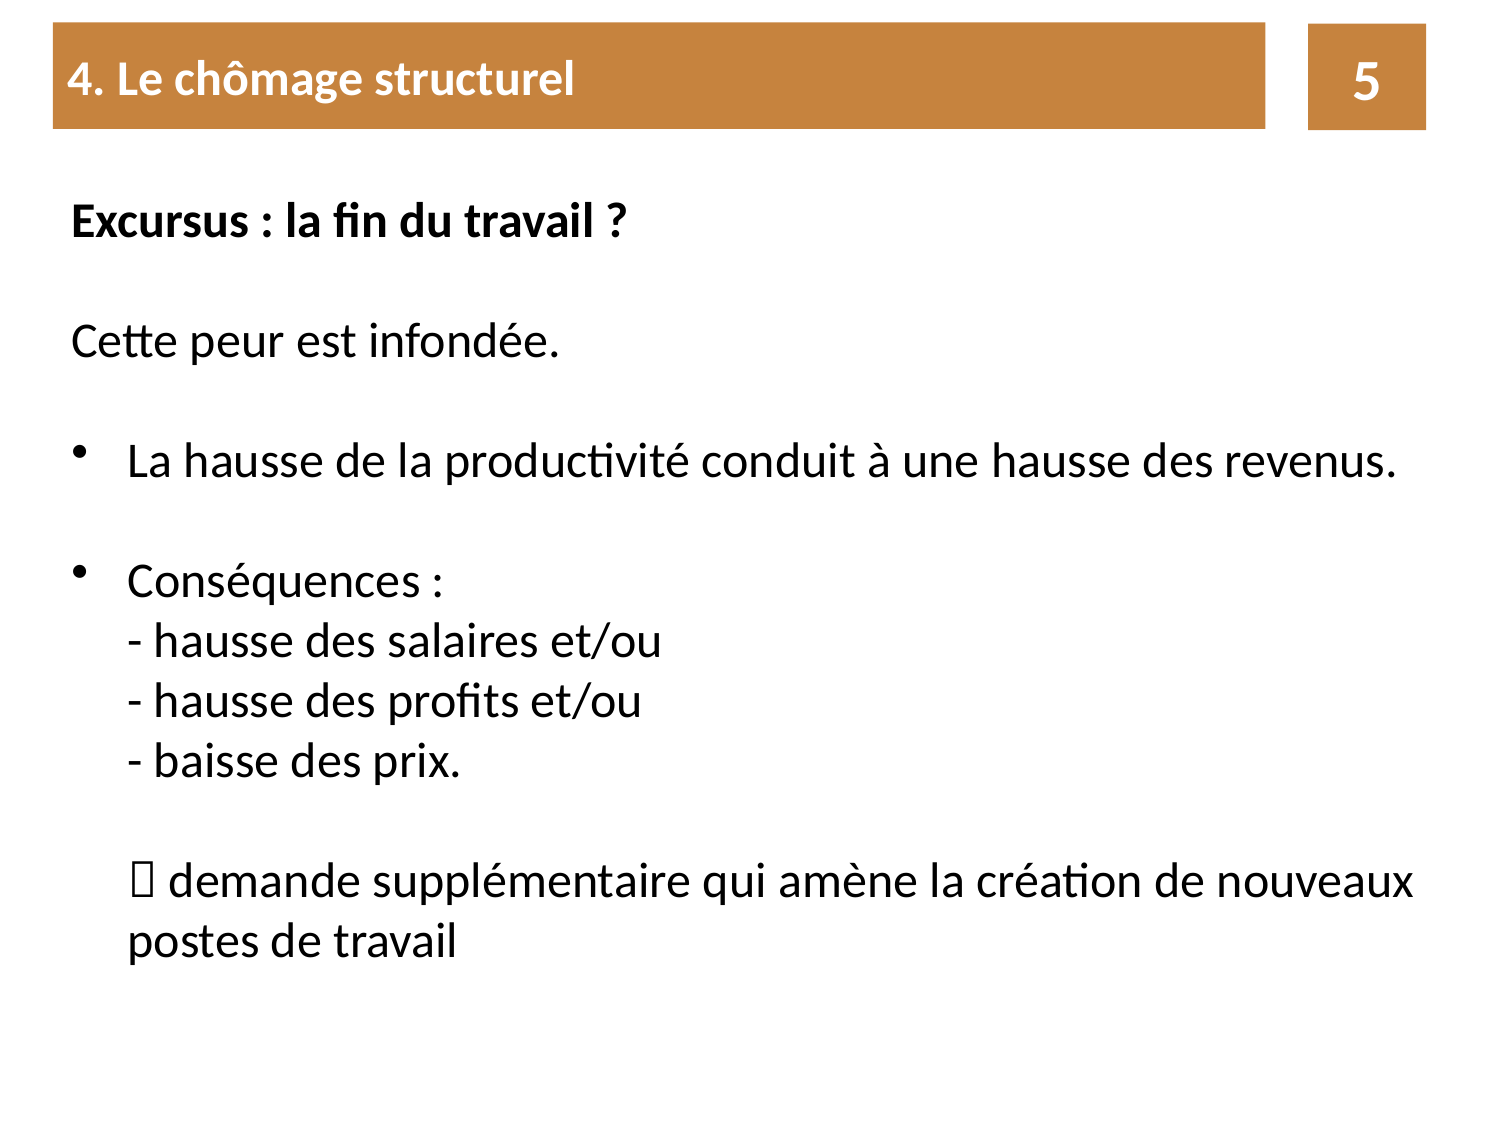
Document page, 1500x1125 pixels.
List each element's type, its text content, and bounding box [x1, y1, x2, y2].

text_box 5 [1308, 23, 1427, 131]
text_box Excursus : la fin du travail ? Cette peur est infondée. La hausse de la productivité conduit à une hausse des revenus. Conséquences : - hausse des salaires et/ou - hausse des profits et/ou - baisse des prix.  demande supplémentaire qui amène la création de nouveaux postes de travail [56, 179, 1442, 975]
text_box 4. Le chômage structurel [52, 22, 1266, 129]
